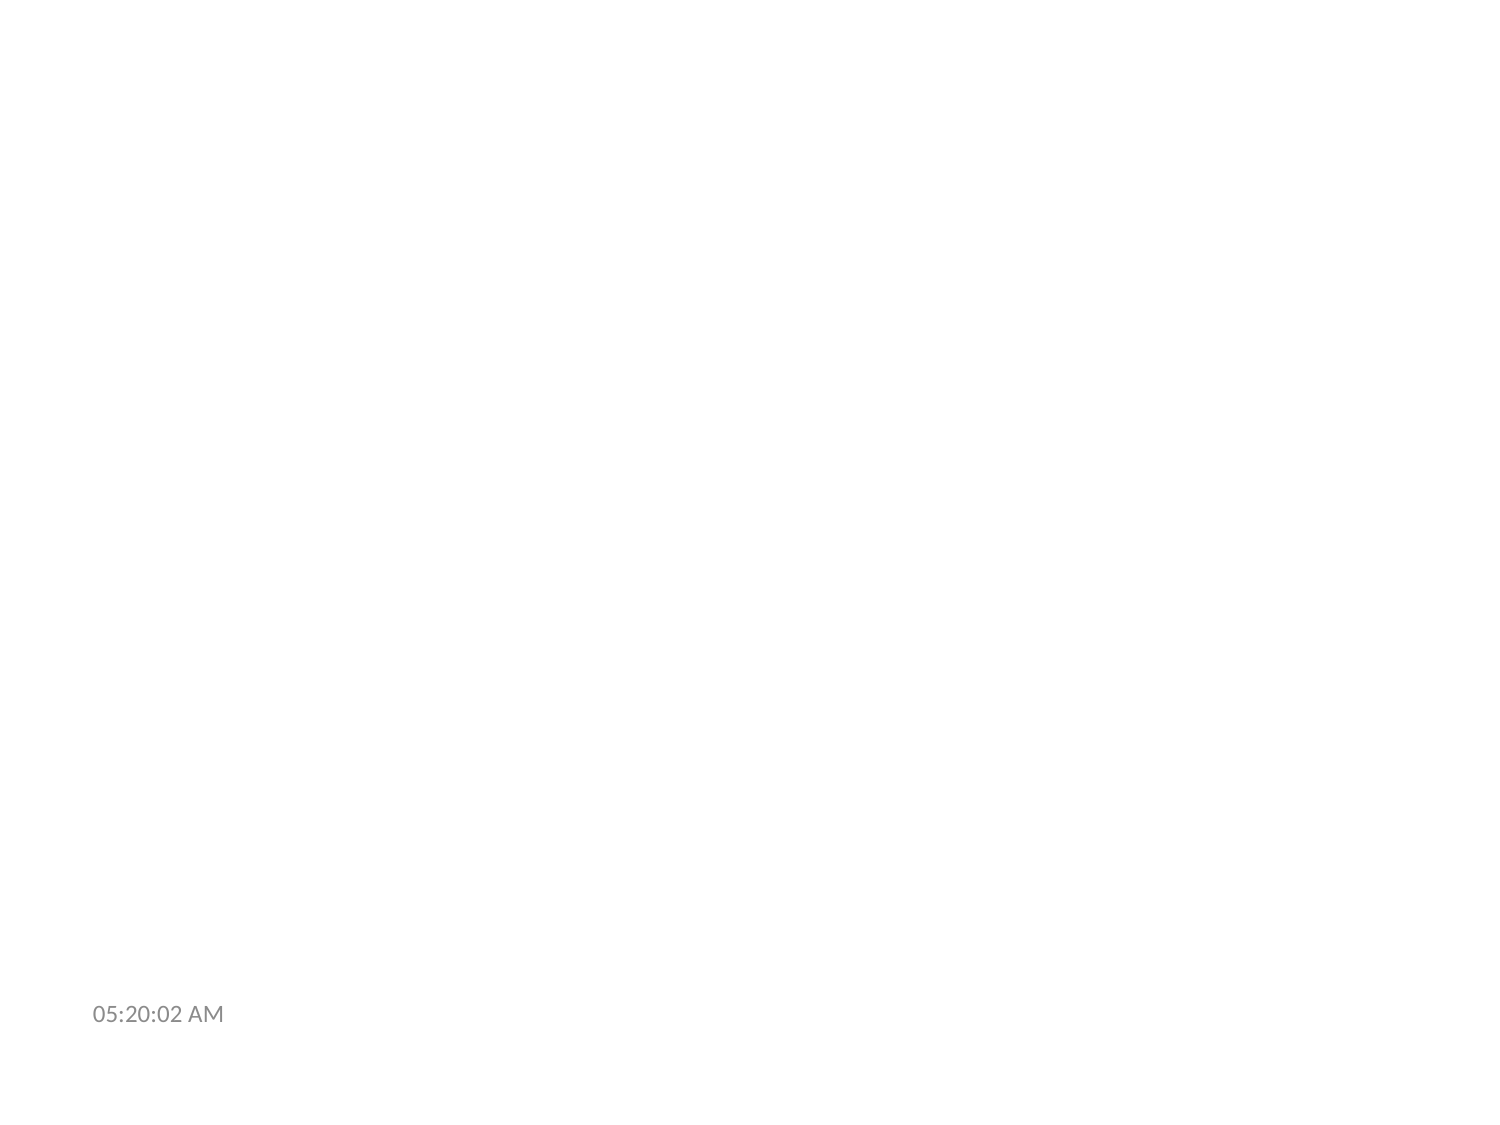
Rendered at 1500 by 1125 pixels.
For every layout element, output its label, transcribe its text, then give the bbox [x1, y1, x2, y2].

text_box 3:35:09 PM [77, 982, 428, 1043]
